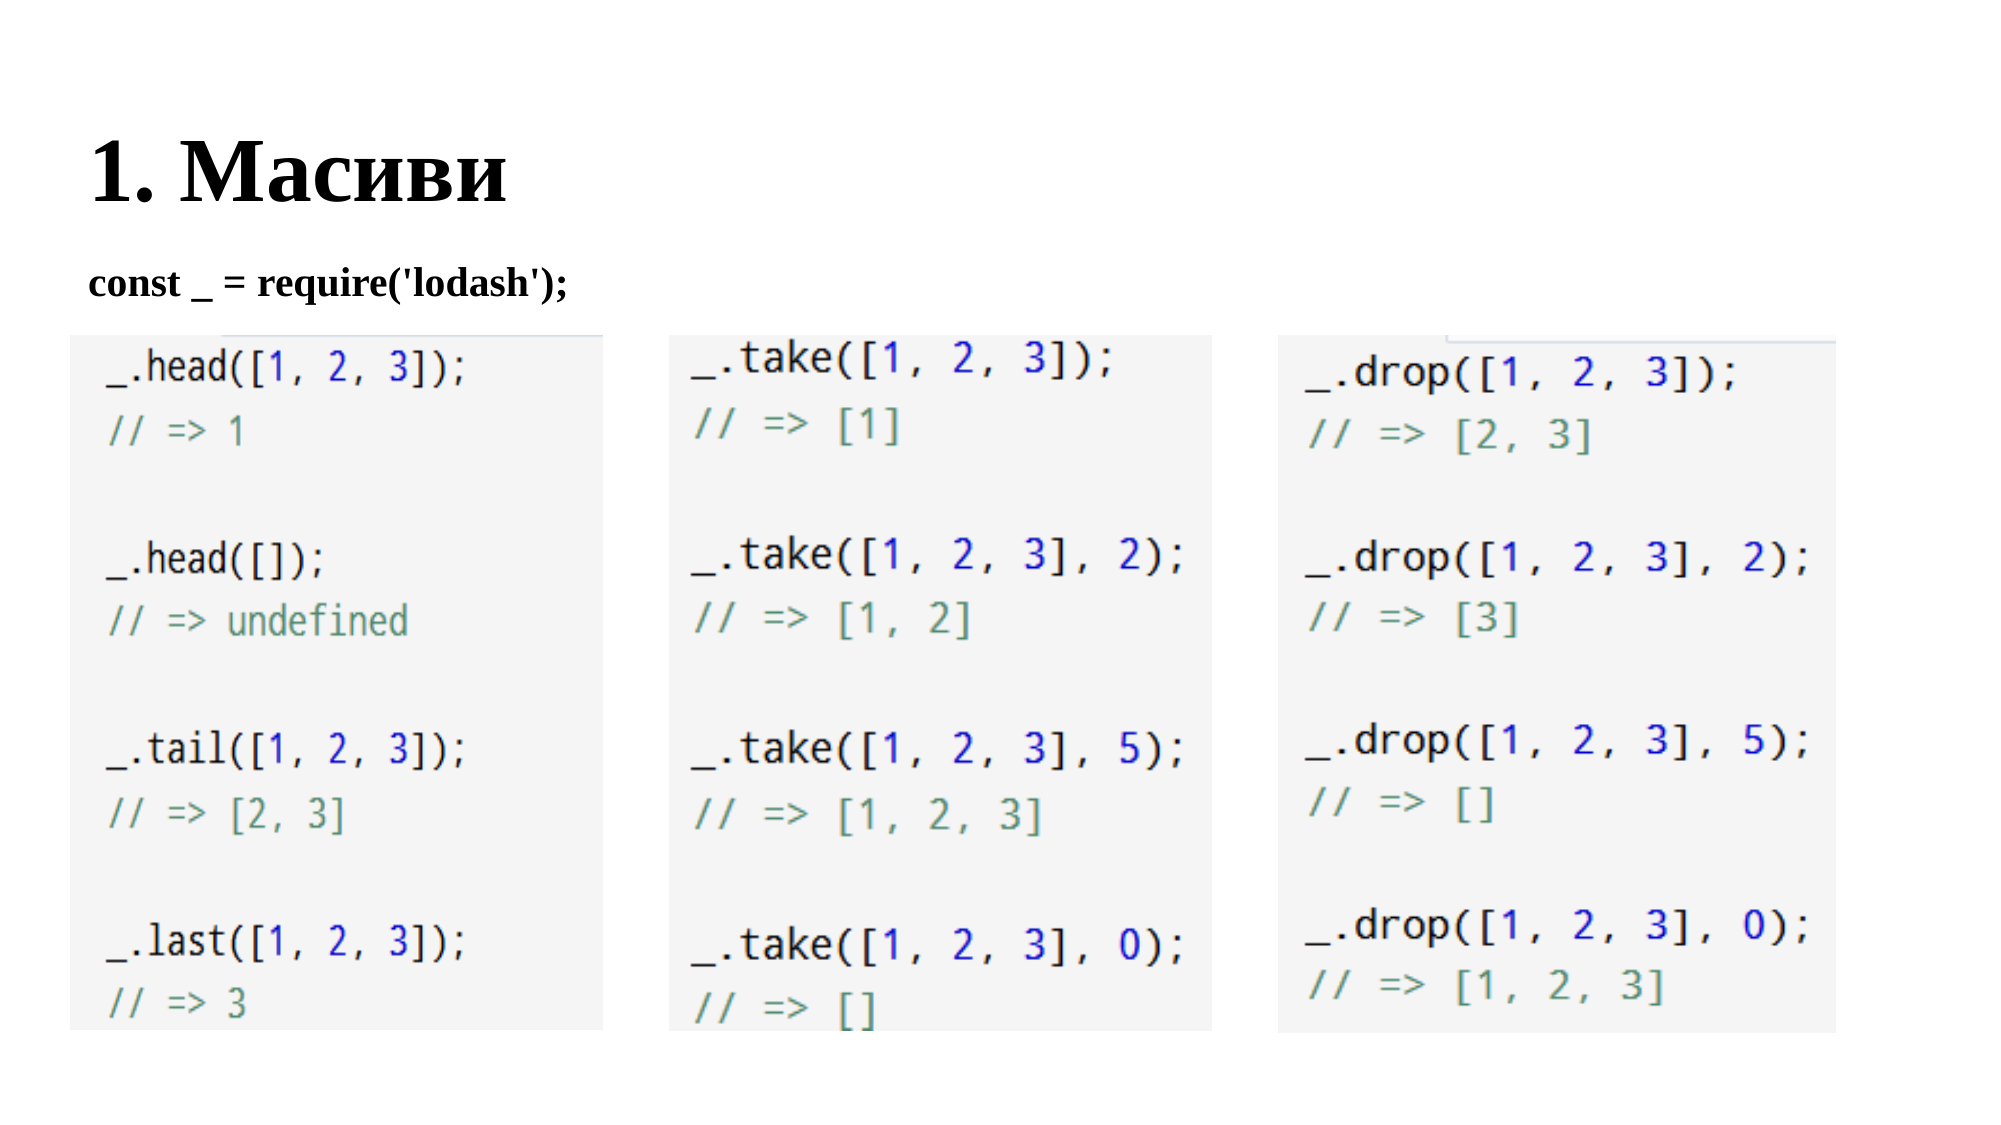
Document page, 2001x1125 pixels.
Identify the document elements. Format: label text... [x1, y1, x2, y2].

title 1. Масиви [73, 62, 1799, 281]
picture [70, 335, 603, 1030]
text_box const _ = require('lodash'); [73, 247, 609, 313]
picture [669, 335, 1212, 1031]
picture [1277, 335, 1836, 1033]
